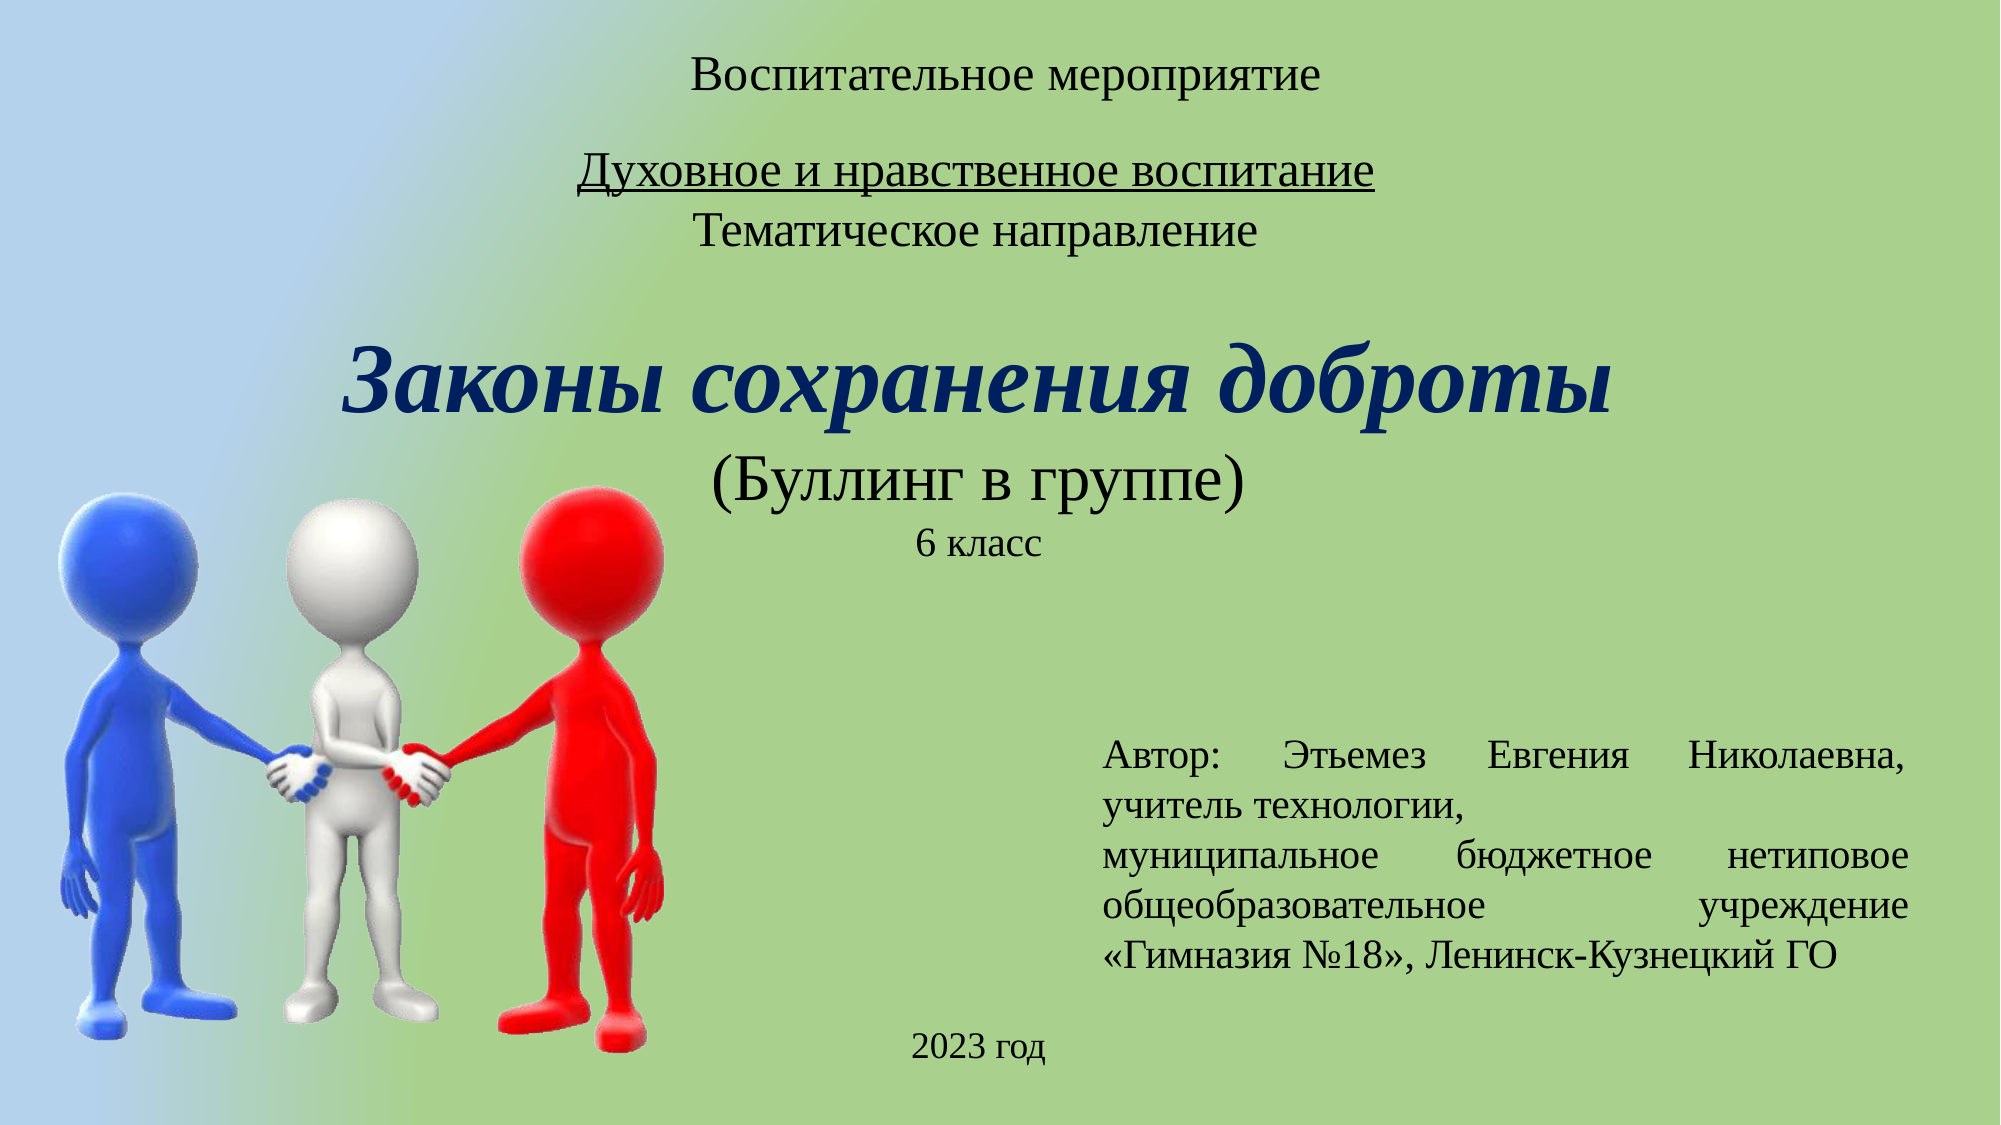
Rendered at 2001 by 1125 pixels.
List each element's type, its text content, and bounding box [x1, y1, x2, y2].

text_box Николаевна, [1685, 724, 1911, 777]
text_box Автор: Этьемез Евгения [1100, 724, 1632, 777]
text_box Воспитательное мероприятие Духовное и нравственное воспитание Тематическое направление [574, 38, 1383, 257]
text_box Законы сохранения доброты (Буллинг в группе) 6 класс [340, 310, 1617, 565]
text_box учитель технологии, [1100, 774, 1470, 824]
text_box «Гимназия №18», Ленинск-Кузнецкий ГО 2023 год [908, 924, 1850, 1066]
text_box нетиповое учреждение [1693, 824, 1911, 927]
picture [0, 0, 2000, 1125]
text_box общеобразовательное [1100, 874, 1491, 924]
text_box муниципальное бюджетное [1100, 824, 1655, 877]
